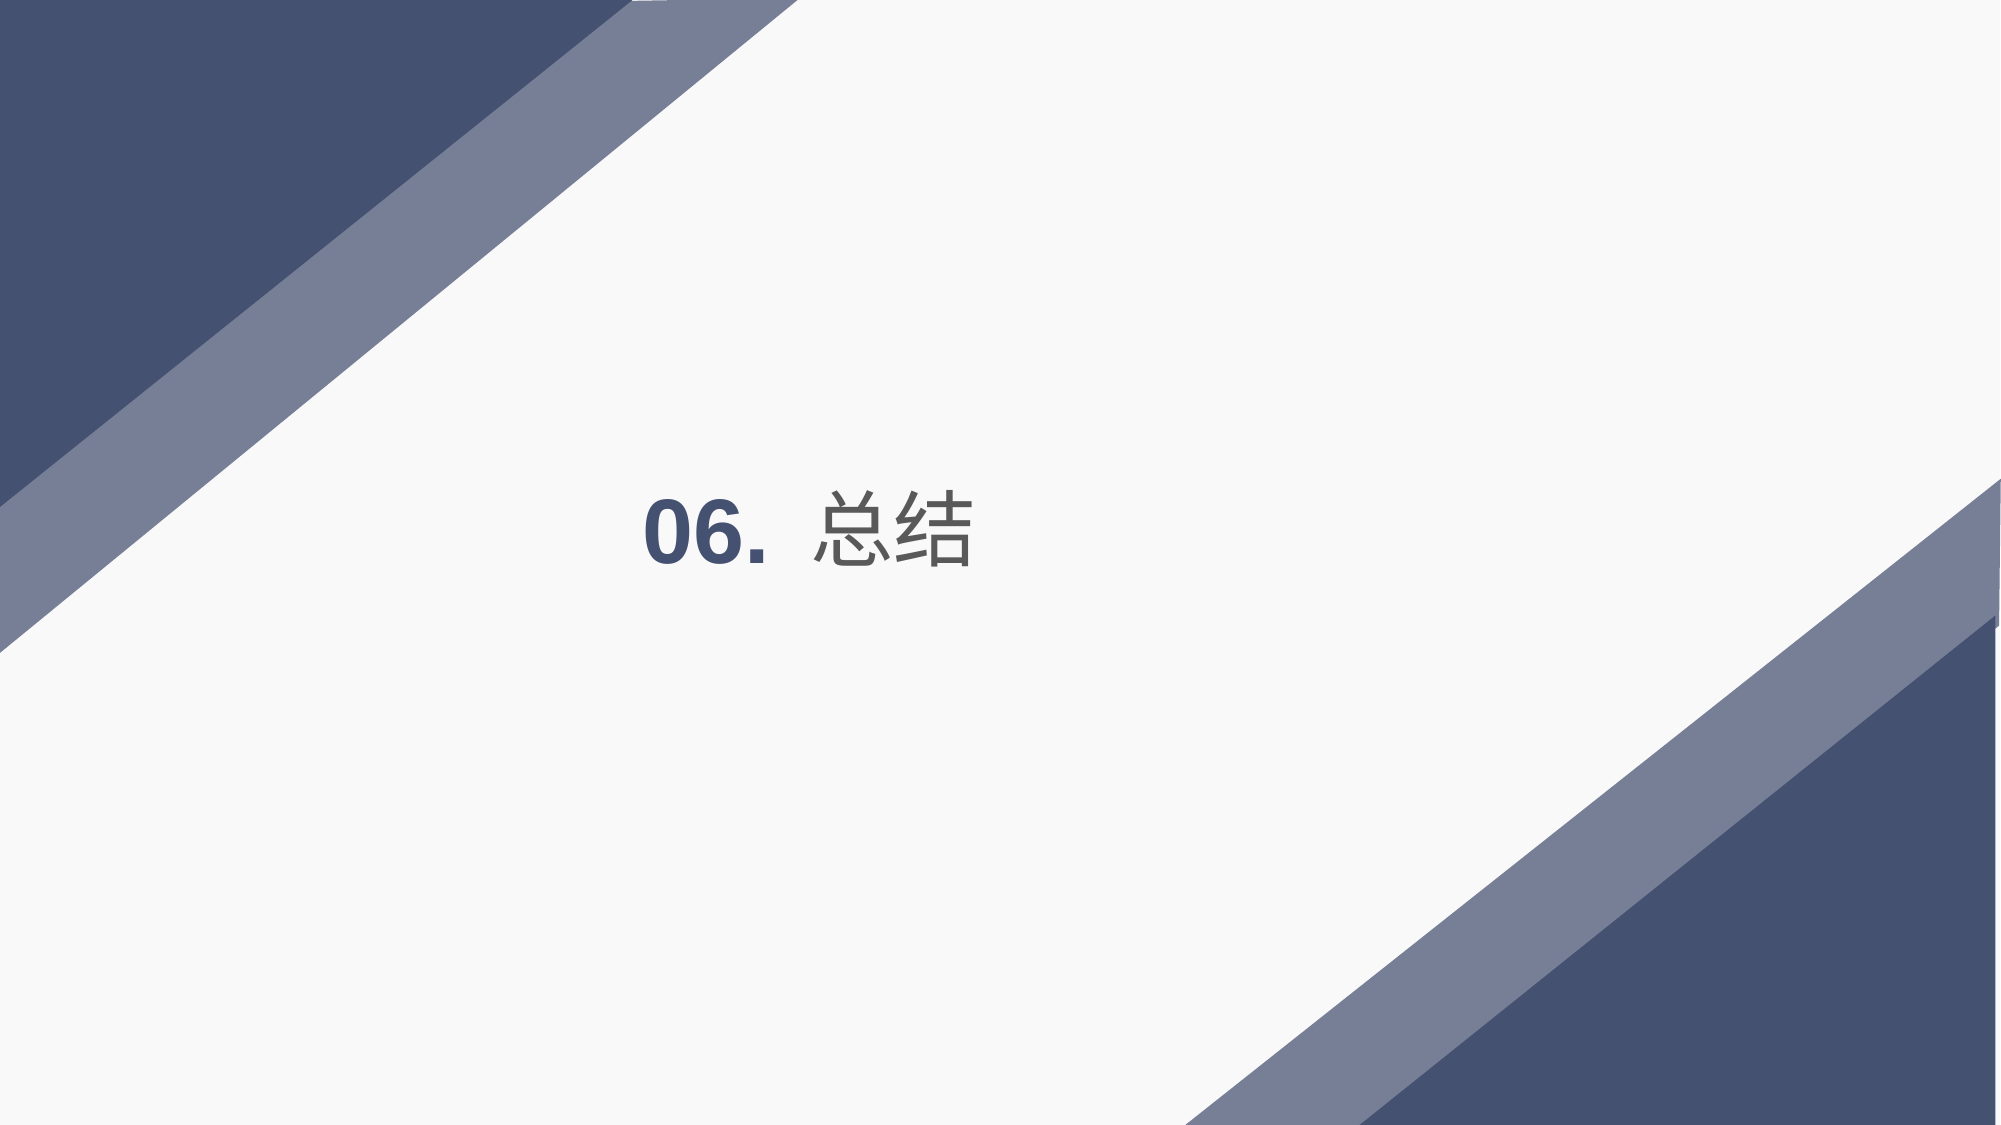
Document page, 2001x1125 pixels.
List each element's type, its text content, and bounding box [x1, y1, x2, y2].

title 总结 [795, 460, 1703, 608]
list 06. [544, 460, 785, 608]
